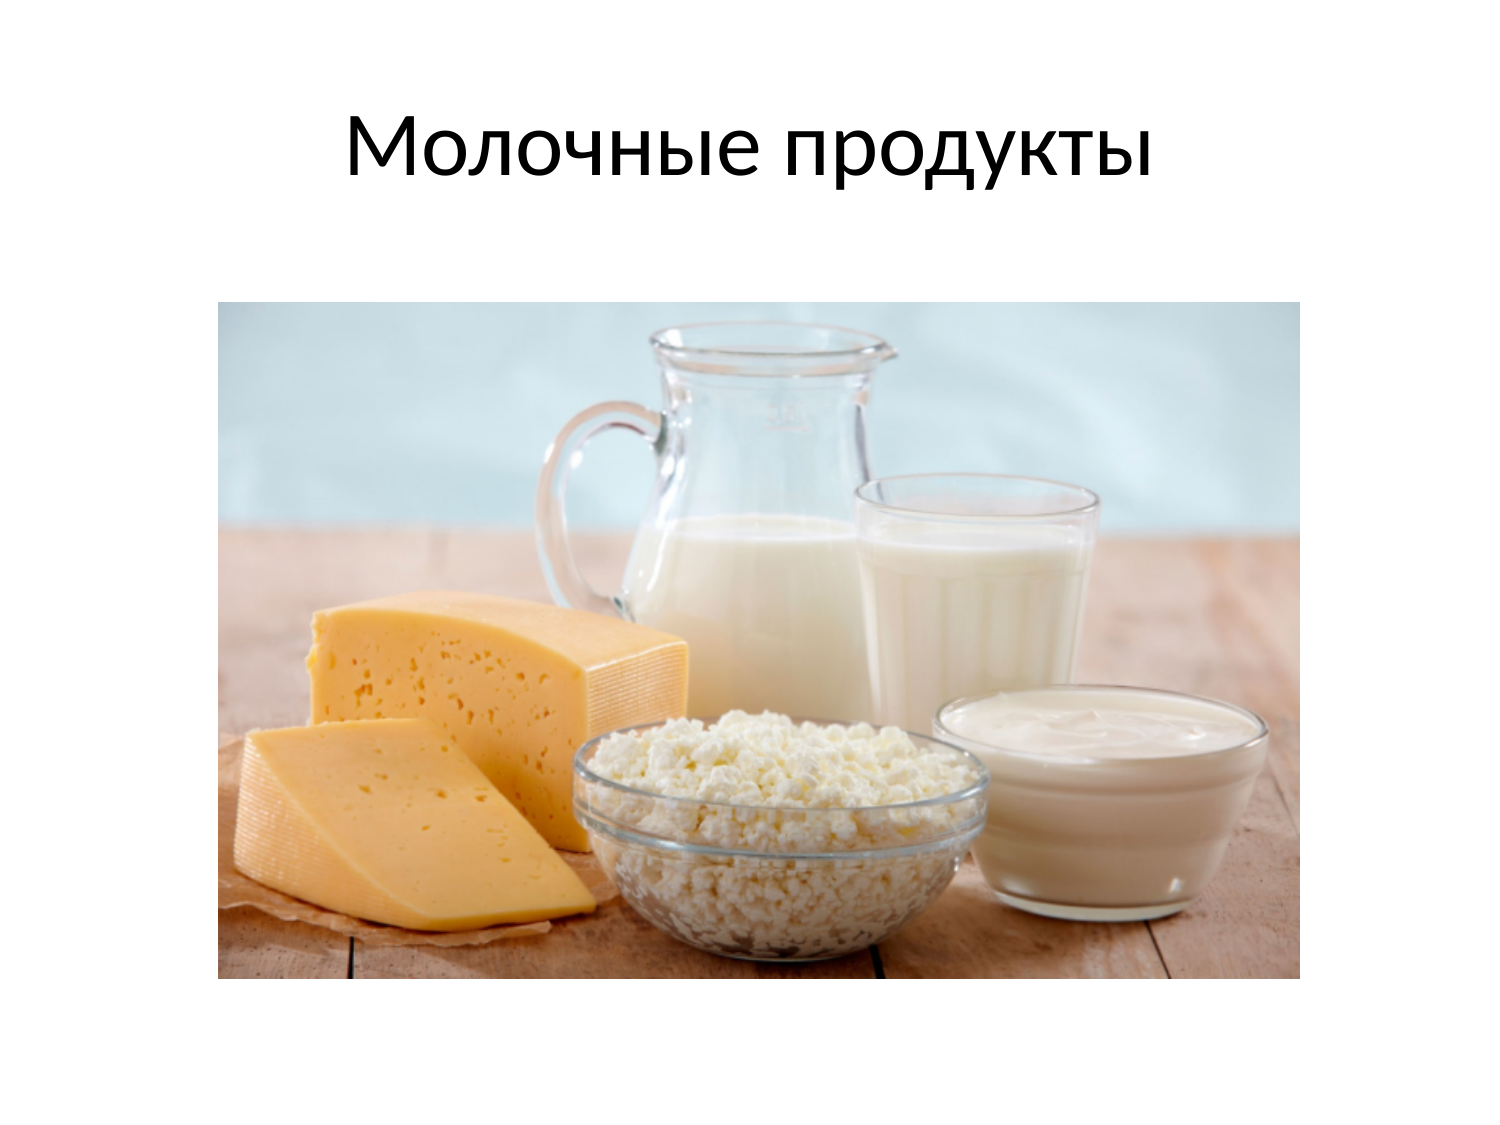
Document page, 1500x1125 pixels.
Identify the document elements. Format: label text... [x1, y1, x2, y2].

picture [218, 302, 1300, 979]
title Молочные продукты [75, 45, 1425, 233]
